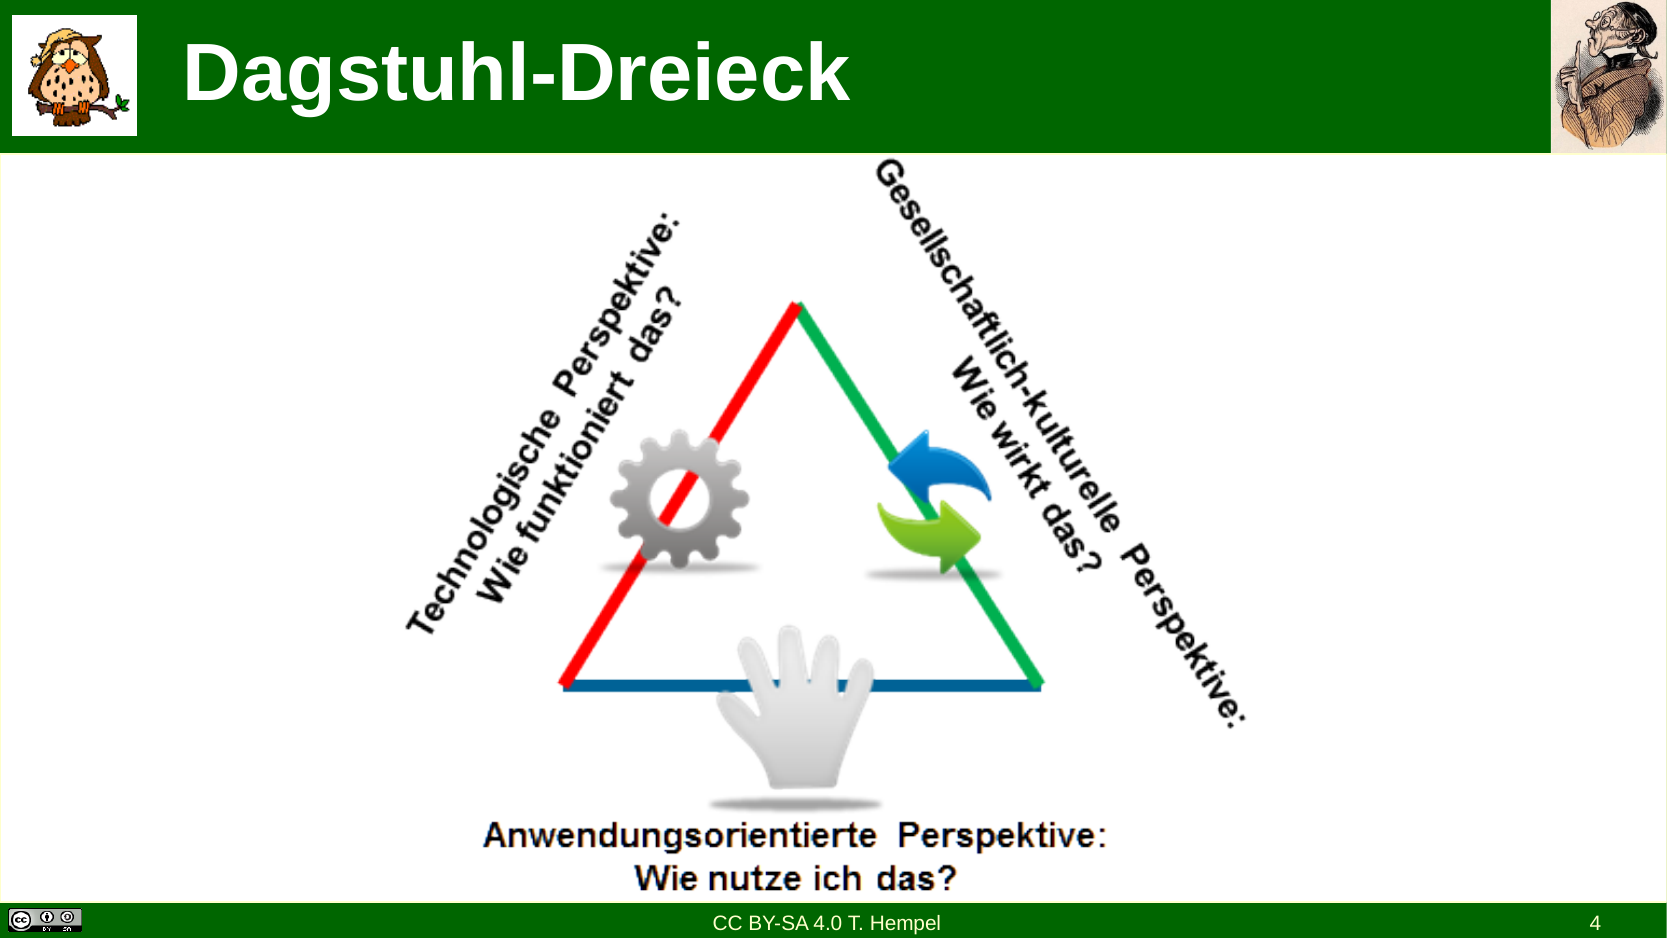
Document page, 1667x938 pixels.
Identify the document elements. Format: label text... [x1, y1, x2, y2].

picture [8, 908, 82, 932]
picture [354, 142, 1301, 930]
picture [12, 15, 137, 136]
slide_number 4 [1305, 901, 1616, 927]
title Dagstuhl-Dreieck [167, 17, 1516, 125]
picture [1550, 0, 1667, 153]
